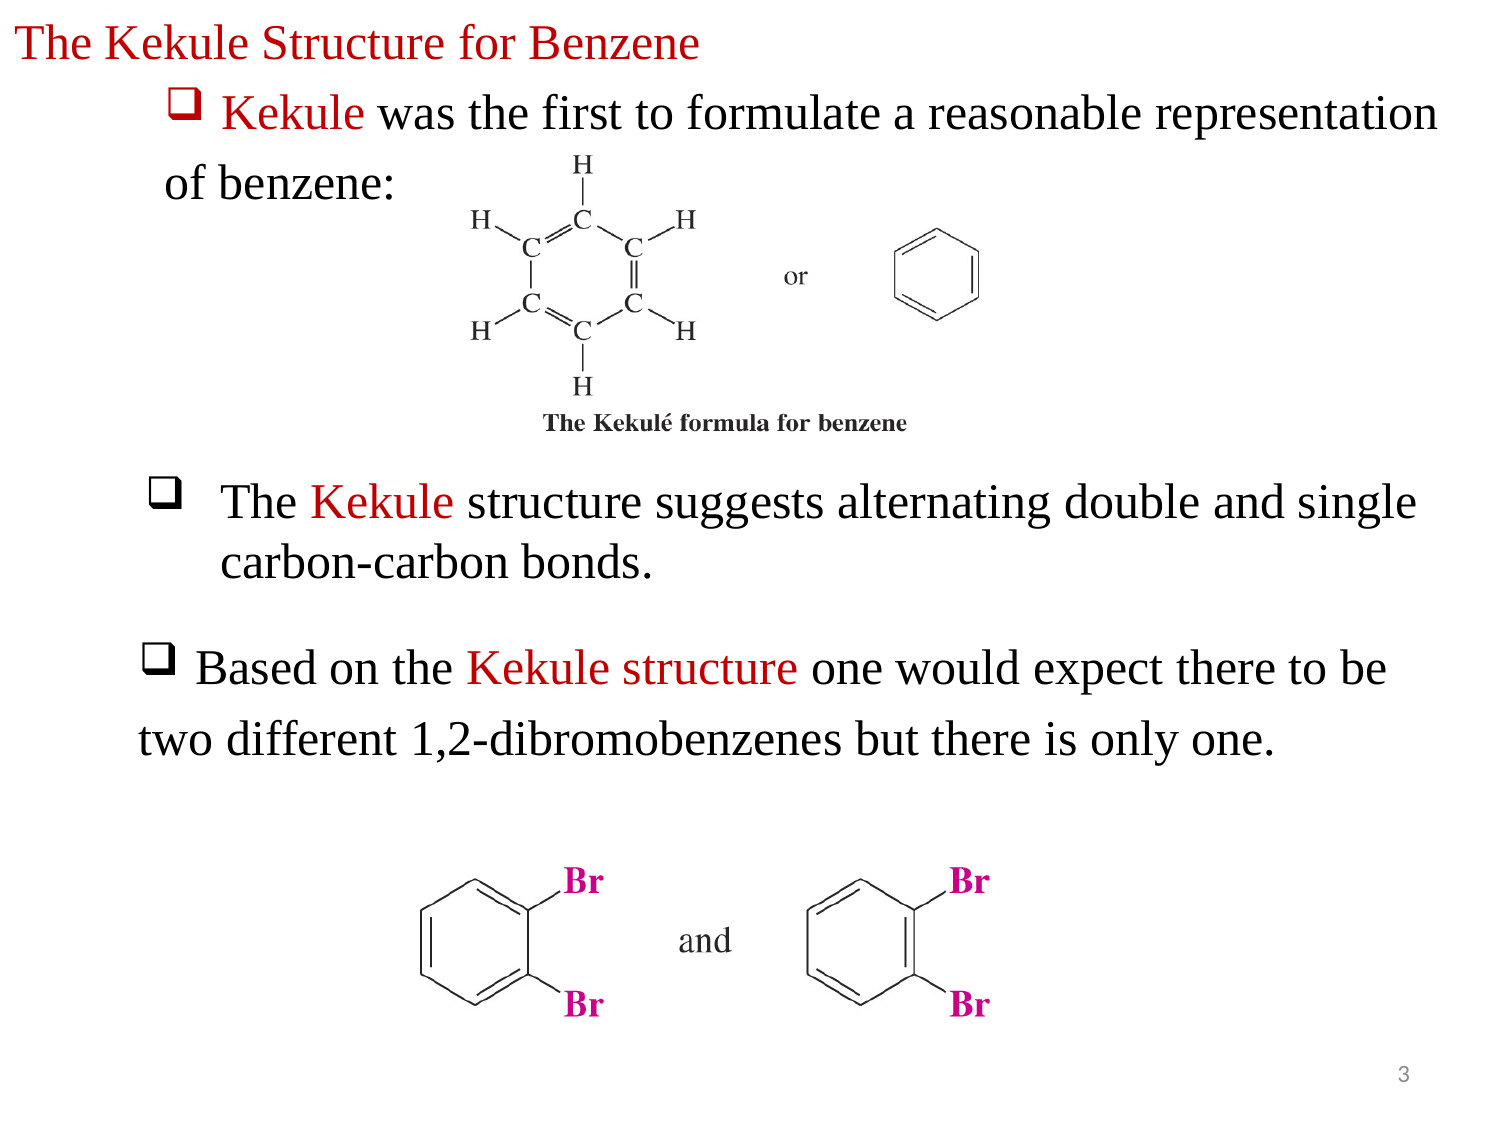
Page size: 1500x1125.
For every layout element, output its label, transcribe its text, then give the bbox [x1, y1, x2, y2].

text_box Based on the Kekule structure one would expect there to be two different 1,2-dibromobenzenes but there is only one. [0, 627, 1500, 773]
picture [420, 857, 990, 1024]
slide_number 3 [1074, 1042, 1425, 1103]
picture [470, 148, 980, 436]
text_box The Kekule Structure for Benzene Kekule was the first to formulate a reasonable representation of benzene: [0, 2, 1500, 217]
text_box The Kekule structure suggests alternating double and single carbon-carbon bonds. [0, 461, 1469, 597]
